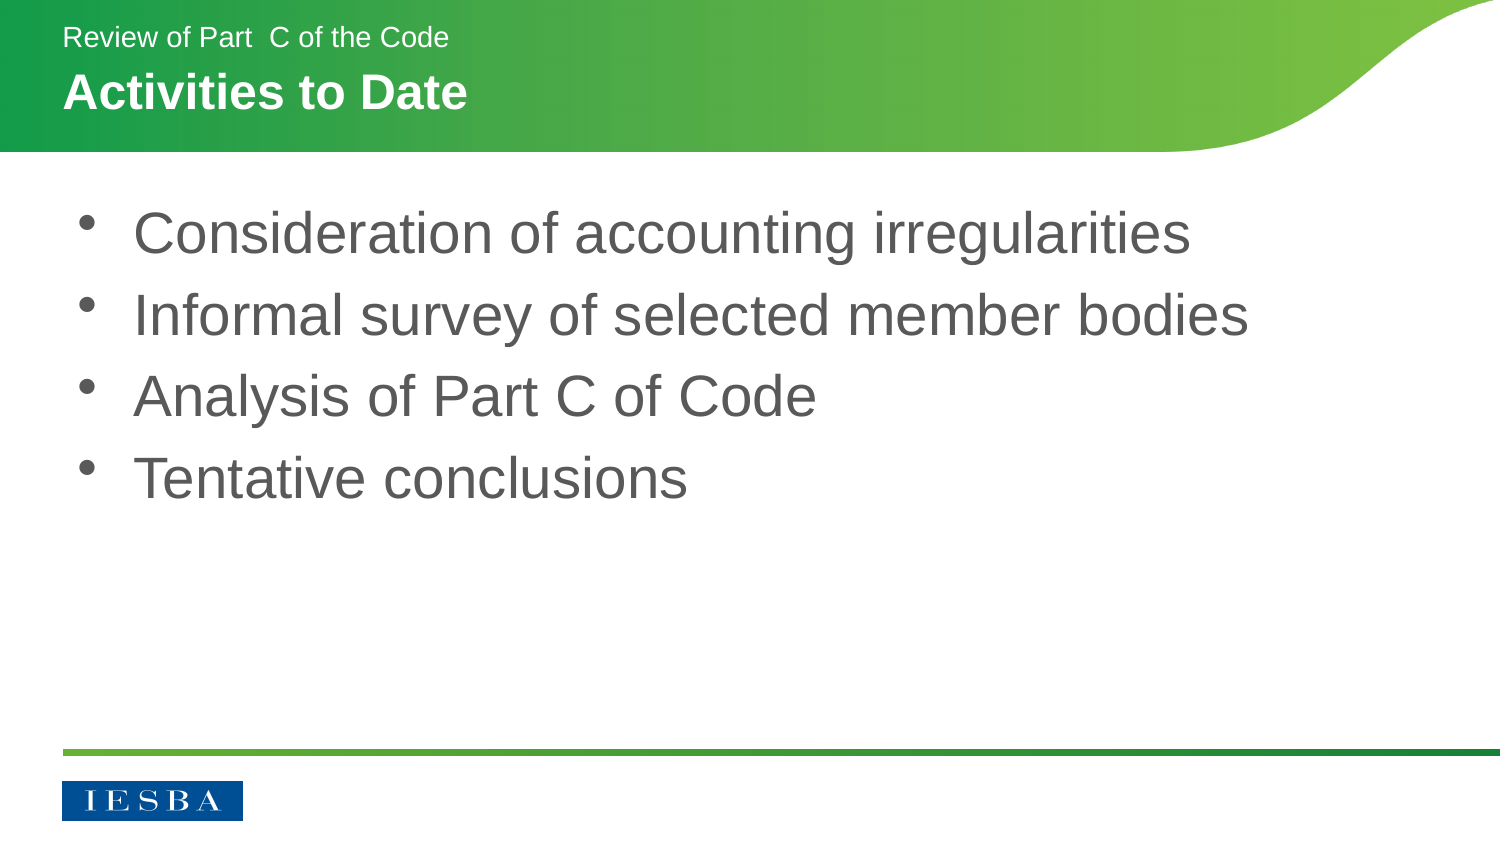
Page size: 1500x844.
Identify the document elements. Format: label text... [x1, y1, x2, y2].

picture [62, 781, 243, 821]
subtitle Review of Part C of the Code [62, 18, 500, 47]
list Consideration of accounting irregularities Informal survey of selected member bodies Analysis of Part C of Code Tentative conclusions [62, 187, 1450, 694]
title Activities to Date [62, 56, 1300, 122]
picture [0, 0, 1497, 152]
